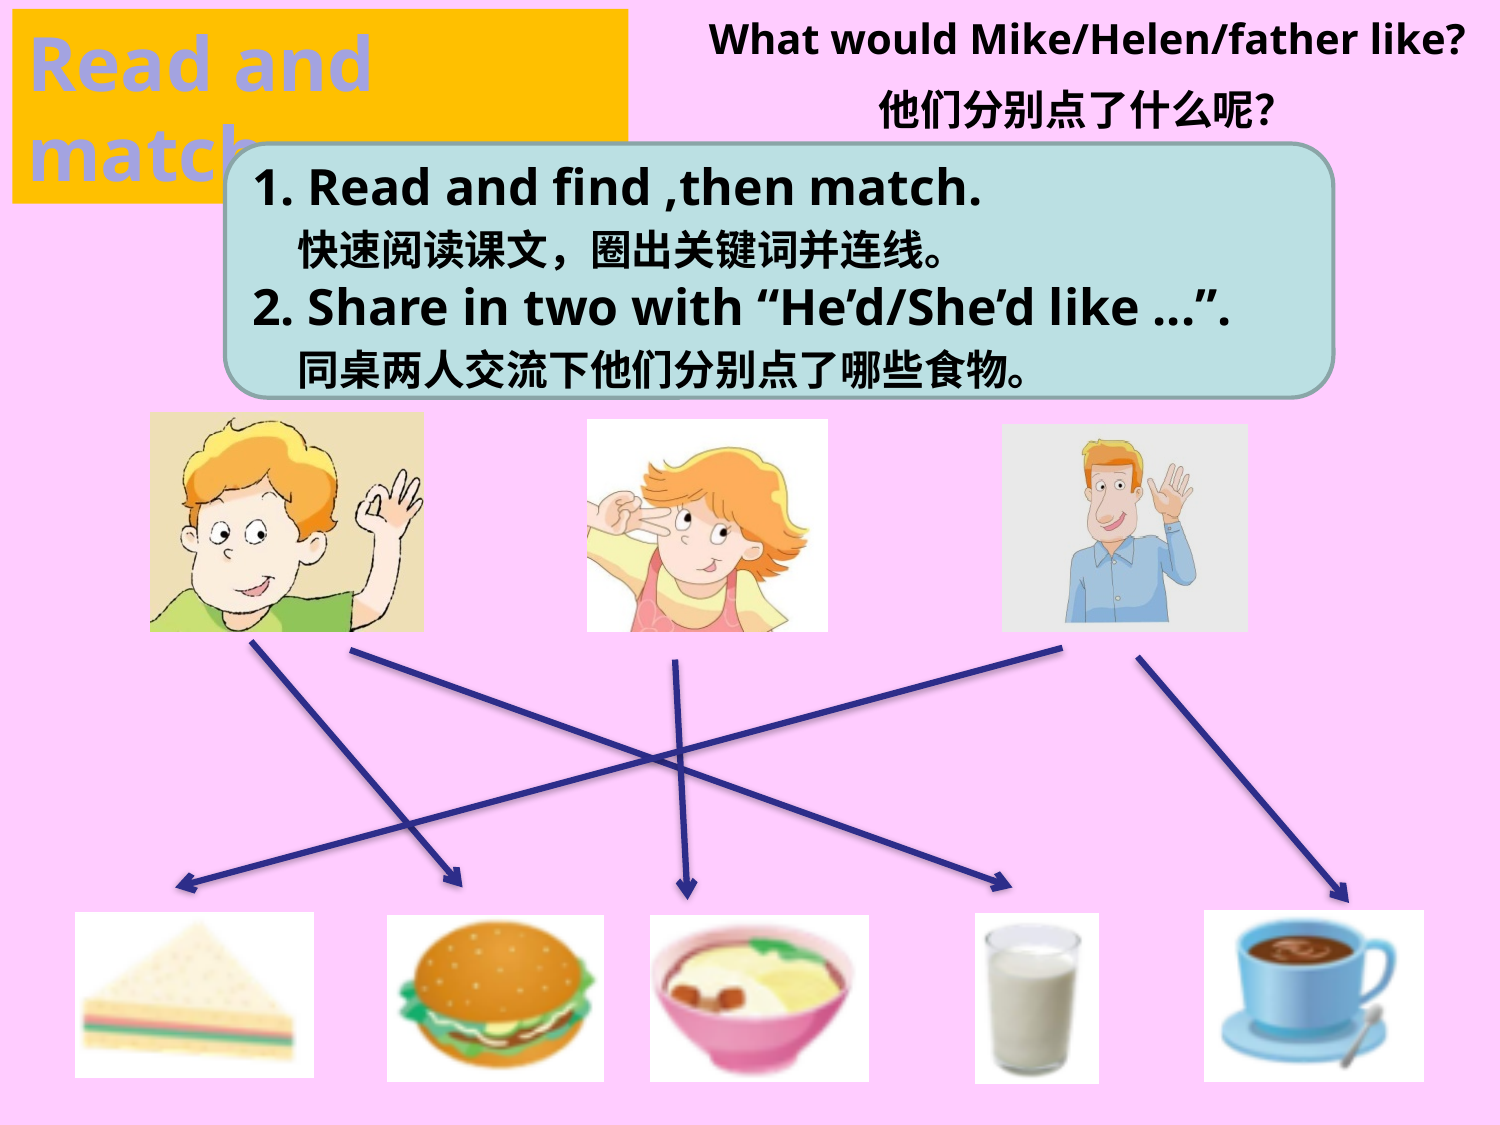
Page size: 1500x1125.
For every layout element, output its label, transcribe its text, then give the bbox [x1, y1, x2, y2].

text_box 1. Read and find ,then match. 快速阅读课文，圈出关键词并连线。 2. Share in two with “He’d/She’d like ...”. 同桌两人交流下他们分别点了哪些食物。 [222, 141, 1336, 400]
text_box What would Mike/Helen/father like? 他们分别点了什么呢？ [637, 5, 1500, 141]
picture [649, 915, 870, 1082]
picture [587, 419, 829, 632]
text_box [1137, 656, 1350, 904]
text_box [250, 640, 463, 646]
picture [1204, 910, 1424, 1082]
picture [974, 913, 1100, 1084]
picture [387, 915, 605, 1082]
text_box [174, 647, 1063, 888]
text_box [674, 896, 688, 901]
picture [1002, 424, 1248, 632]
picture [149, 412, 424, 632]
text_box Read and match [12, 8, 629, 204]
picture [74, 912, 314, 1078]
